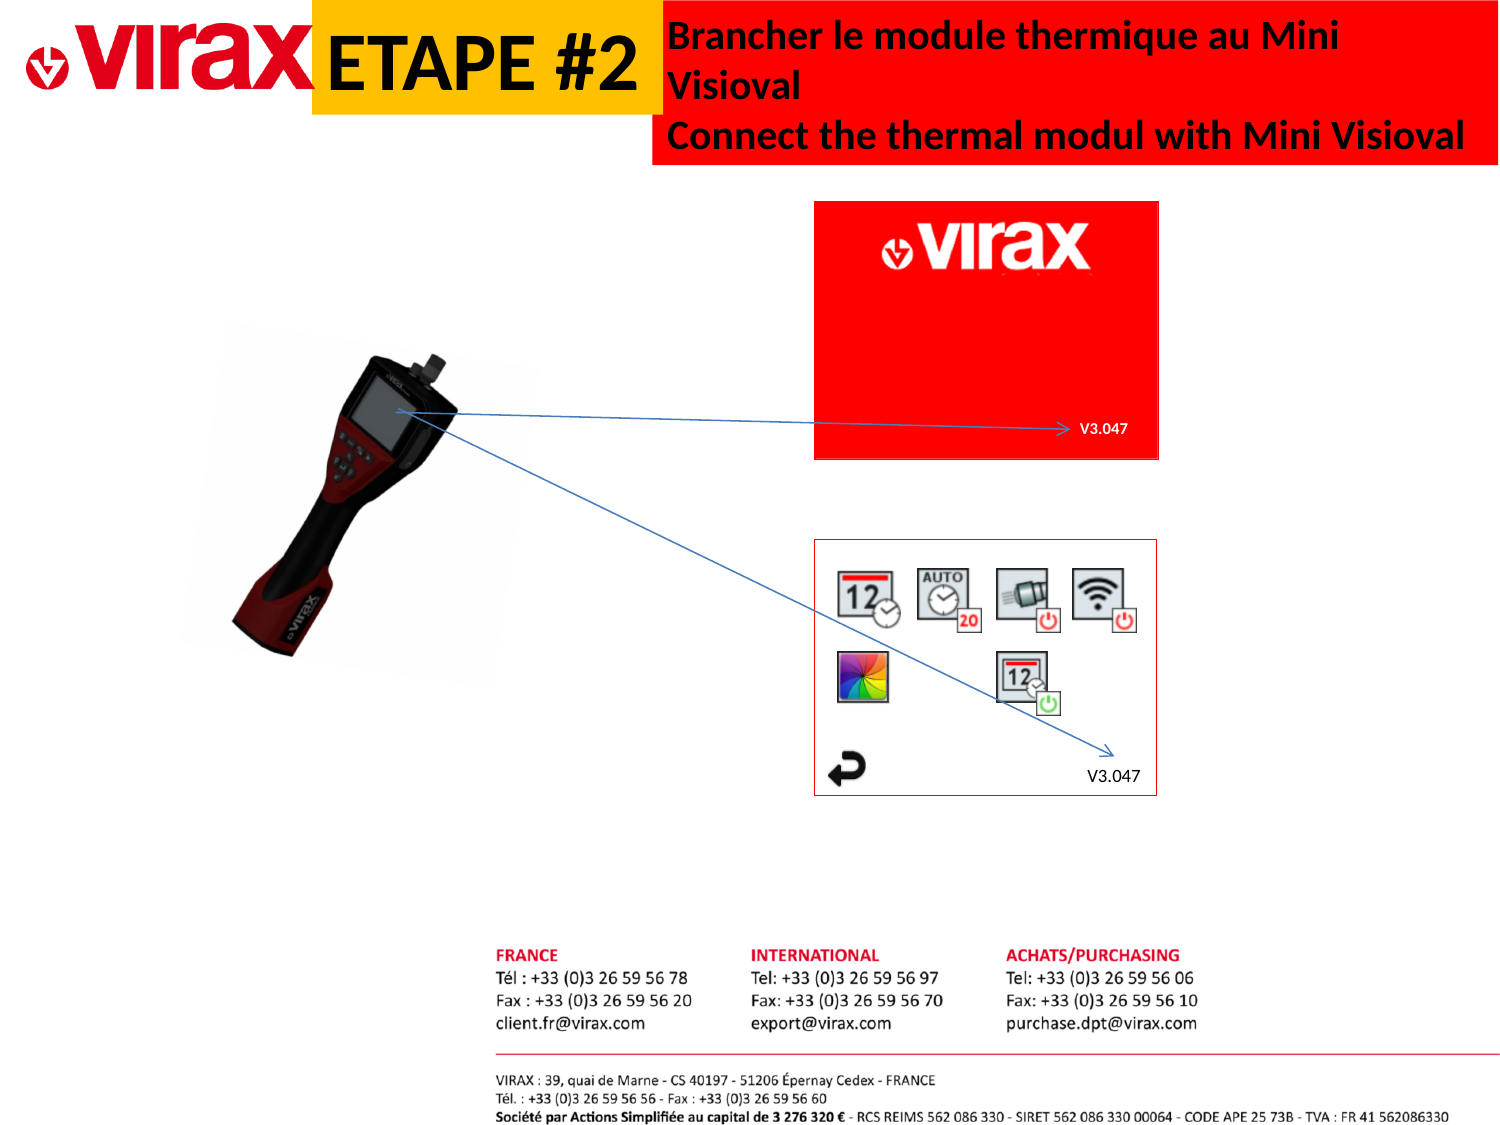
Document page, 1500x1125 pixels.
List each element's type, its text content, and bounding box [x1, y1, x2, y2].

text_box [814, 539, 1157, 796]
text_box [398, 408, 1115, 757]
picture [180, 322, 540, 675]
picture [815, 202, 1158, 460]
text_box Brancher le module thermique au Mini Visioval Connect the thermal modul with Mini Visioval [652, 0, 1499, 166]
picture [492, 946, 1500, 1125]
text_box ETAPE #2 [312, 0, 664, 115]
picture [26, 23, 316, 90]
